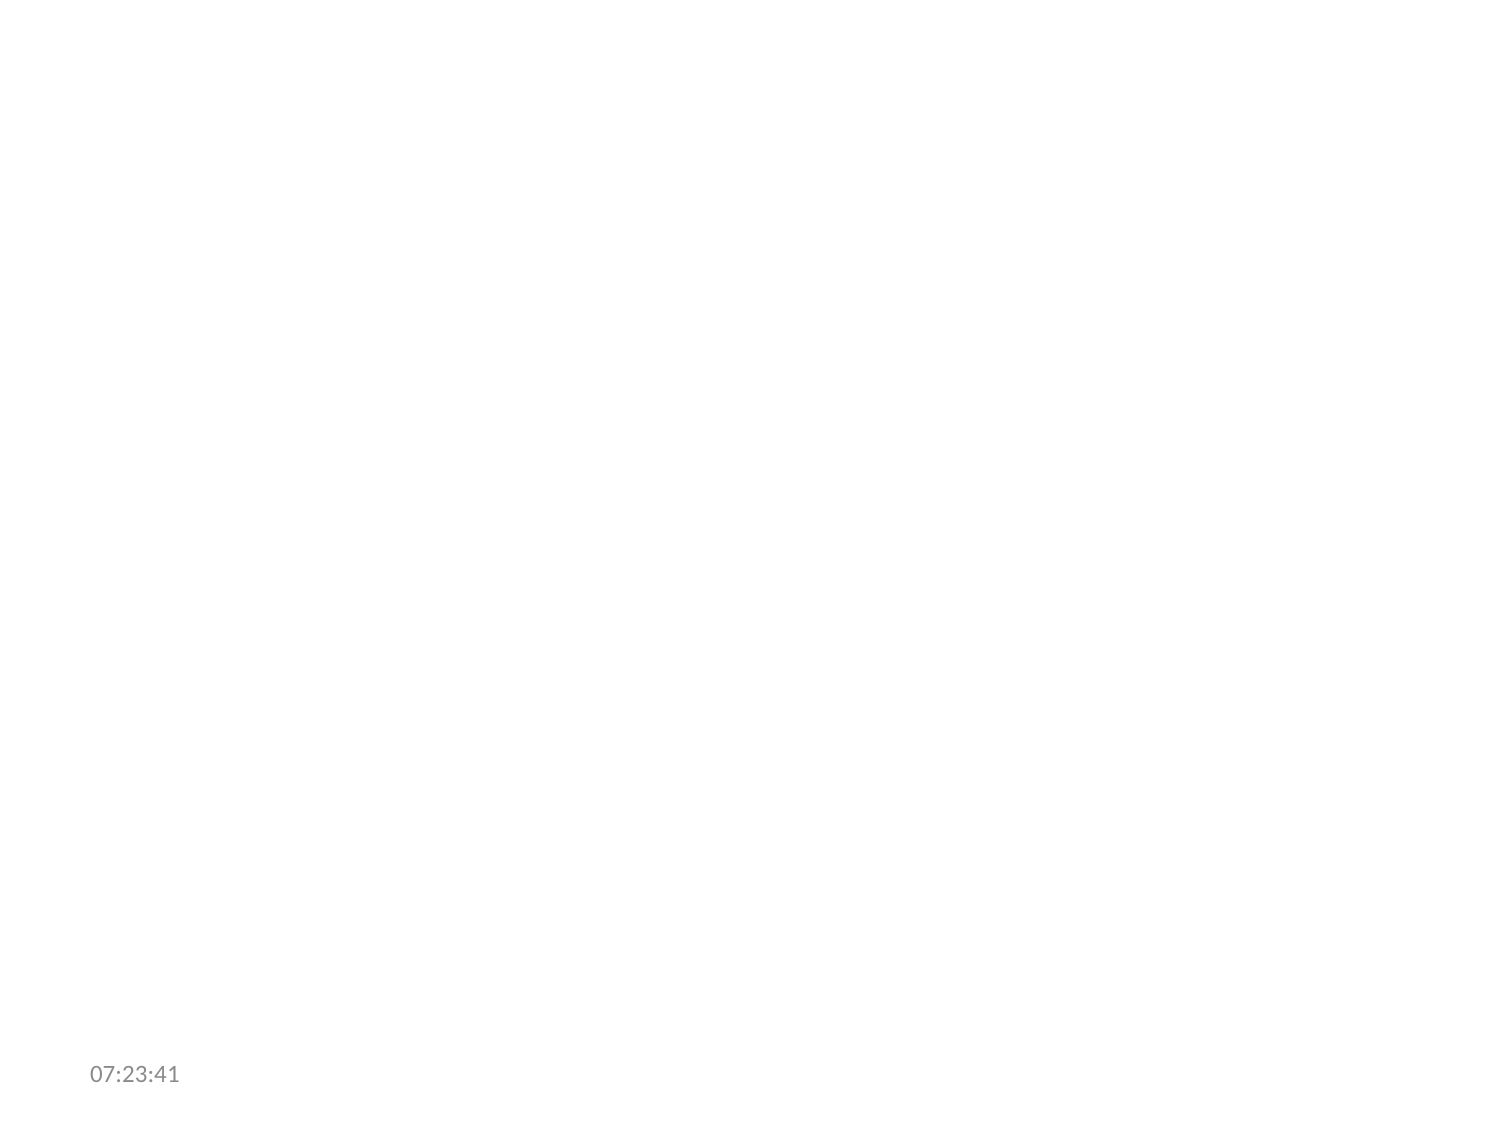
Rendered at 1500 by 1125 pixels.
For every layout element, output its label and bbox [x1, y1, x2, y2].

slide_number [75, 1042, 425, 1103]
